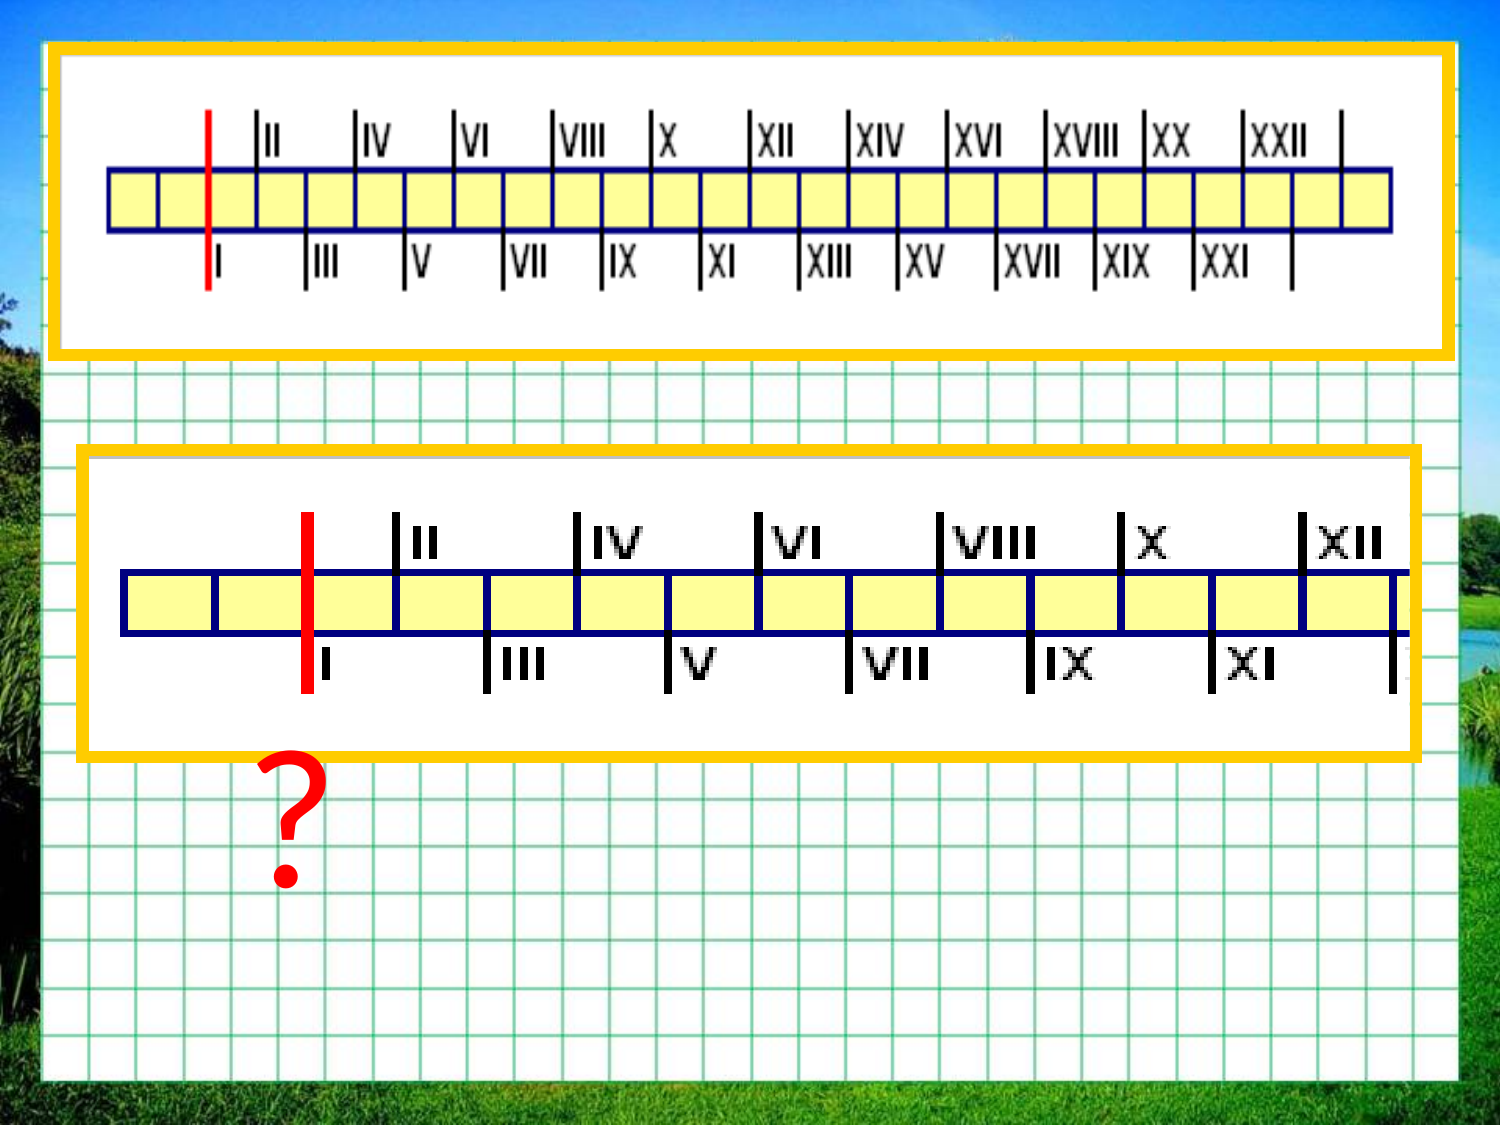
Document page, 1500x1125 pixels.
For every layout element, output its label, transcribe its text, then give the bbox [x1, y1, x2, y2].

picture [0, 0, 1500, 1125]
text_box ? [230, 760, 353, 936]
